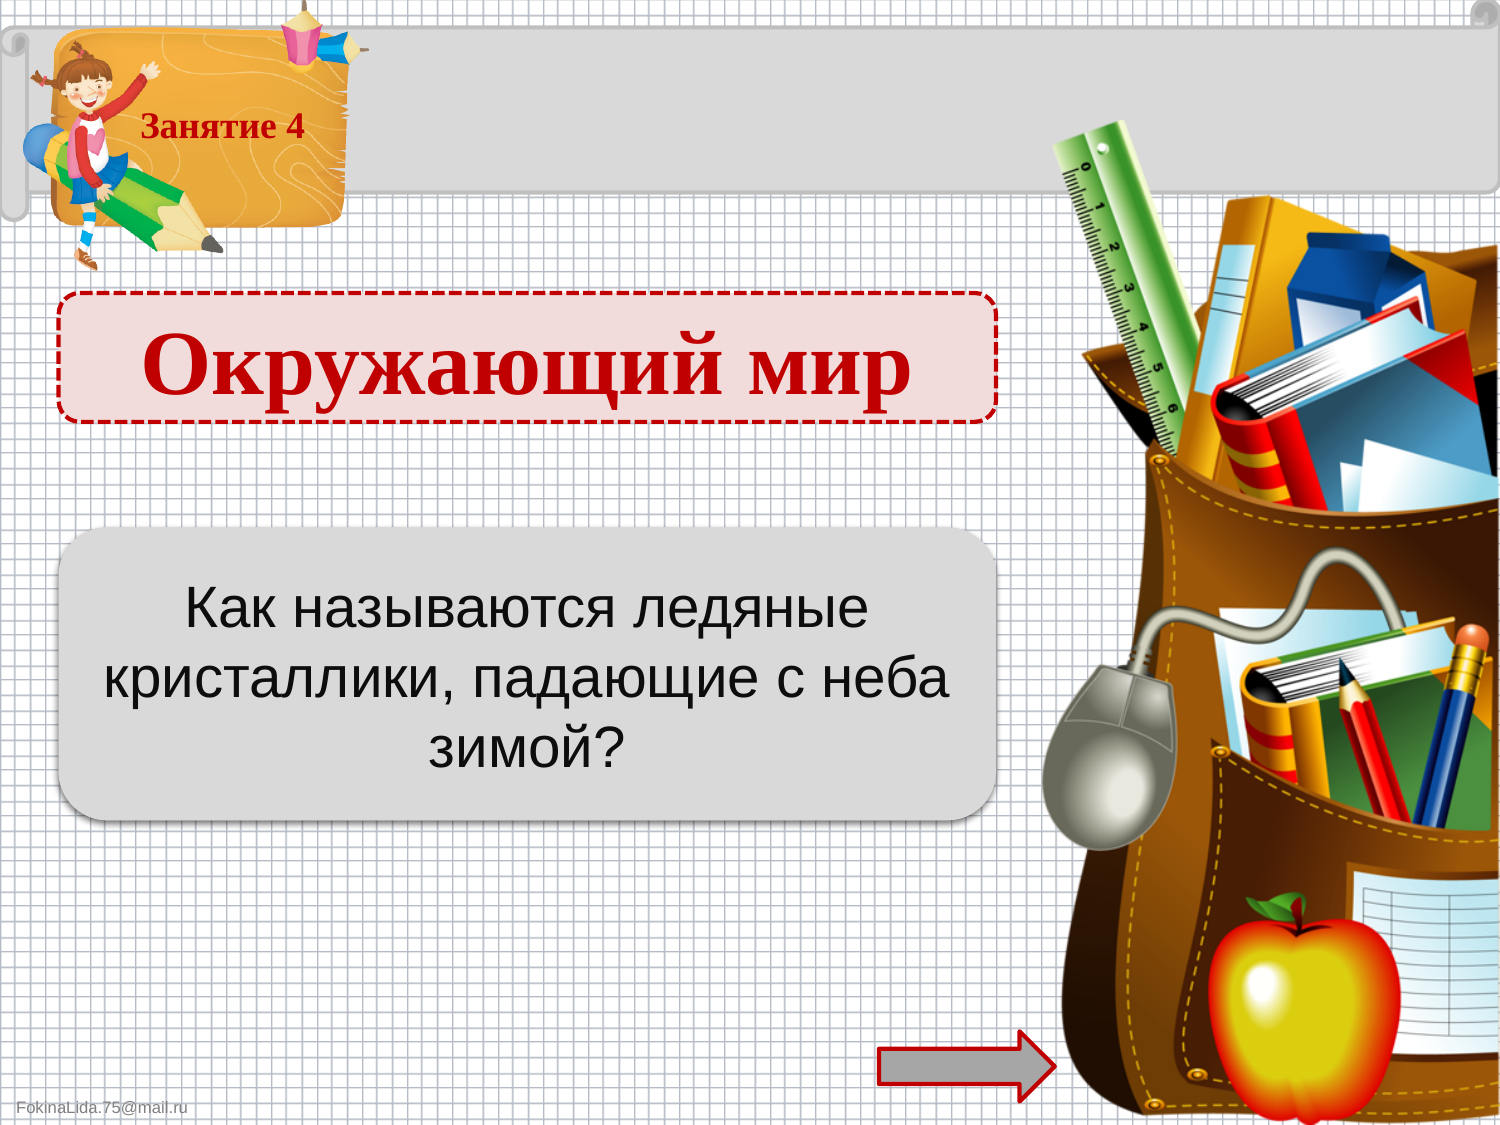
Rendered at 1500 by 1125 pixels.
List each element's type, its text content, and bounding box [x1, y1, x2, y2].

text_box Окружающий мир [56, 290, 999, 424]
text_box [876, 1029, 1057, 1104]
picture [0, 0, 1500, 1125]
text_box [56, 525, 999, 823]
